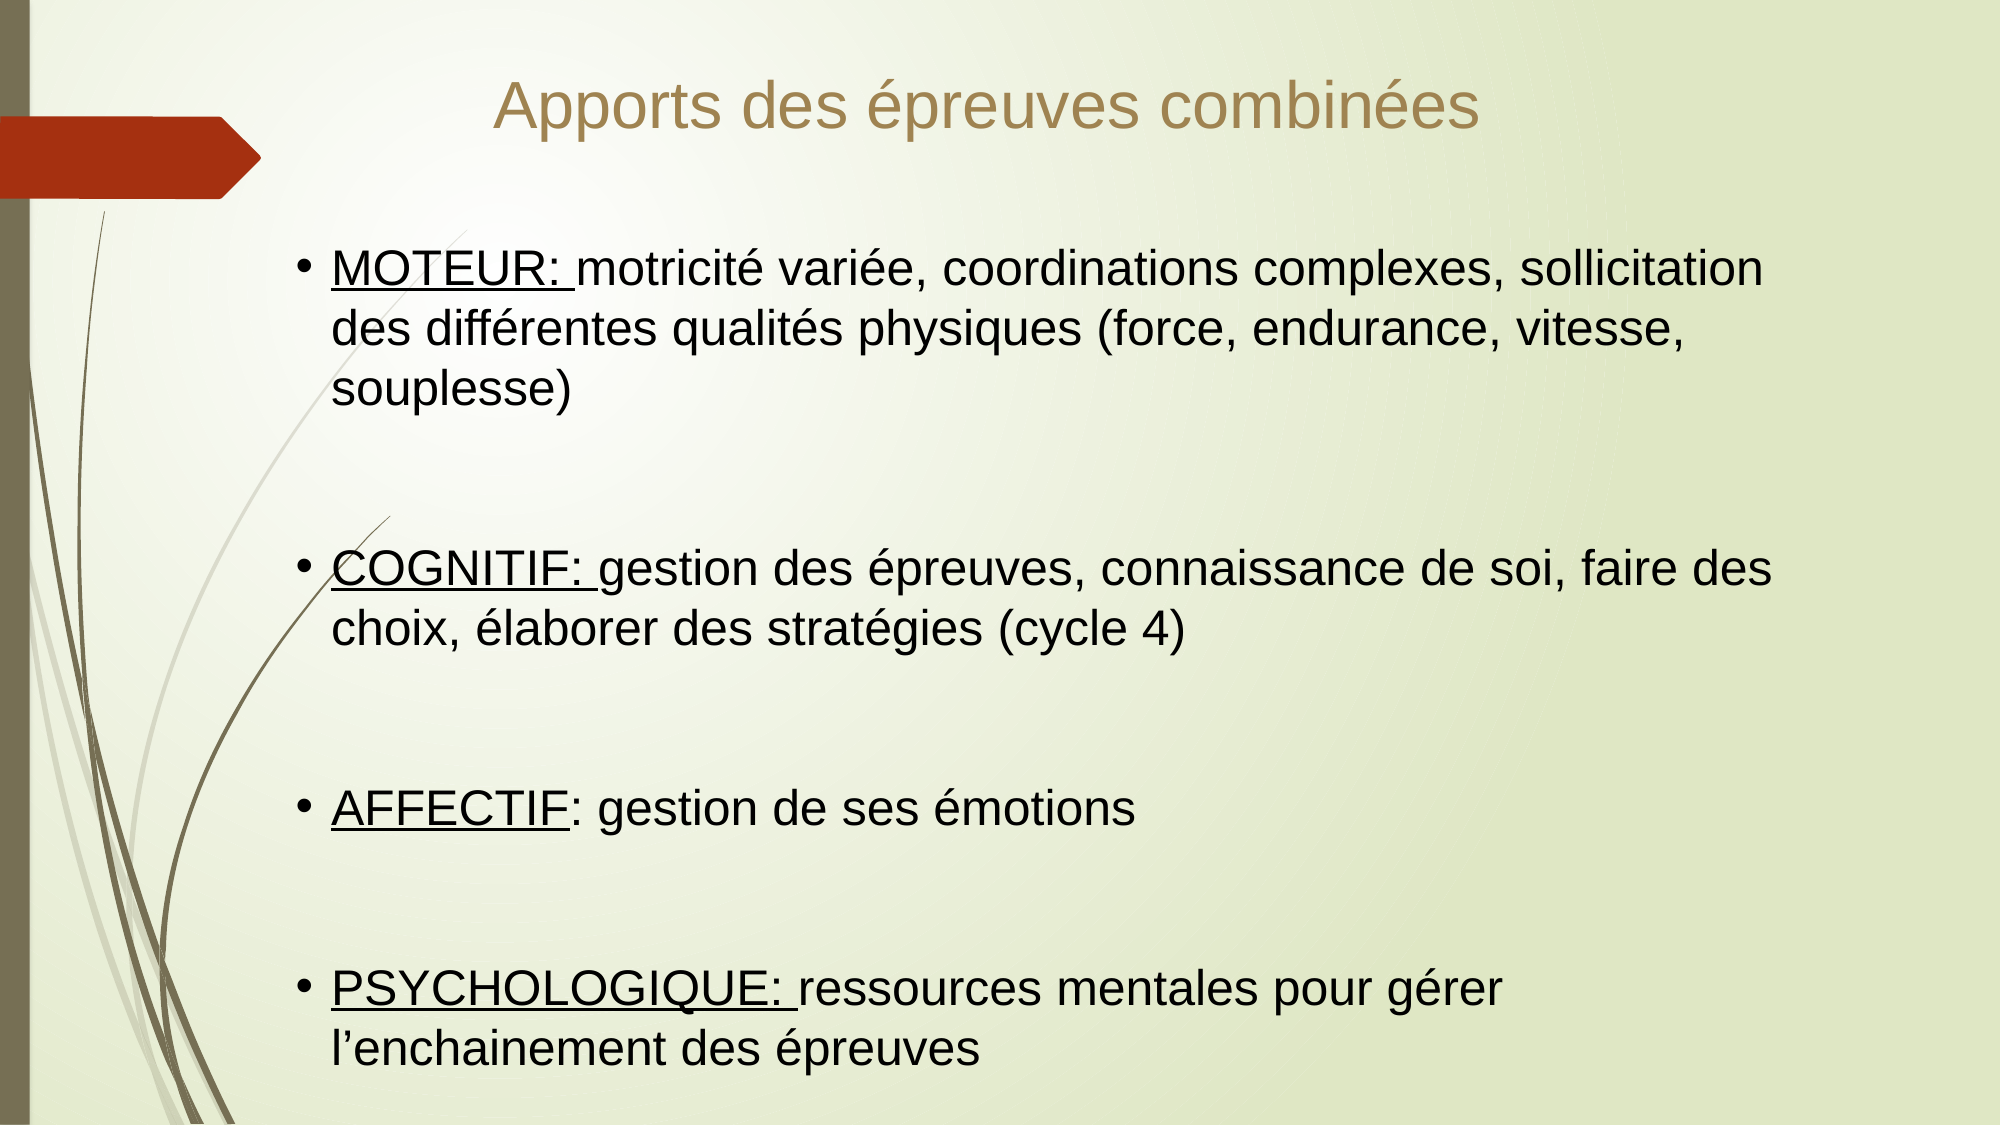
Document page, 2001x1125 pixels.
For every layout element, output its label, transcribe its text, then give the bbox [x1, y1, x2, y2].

text_box Apports des épreuves combinées [478, 54, 1497, 150]
text_box MOTEUR: motricité variée, coordinations complexes, sollicitation des différentes qualités physiques (force, endurance, vitesse, souplesse) COGNITIF: gestion des épreuves, connaissance de soi, faire des choix, élaborer des stratégies (cycle 4) AFFECTIF: gestion de ses émotions PSYCHOLOGIQUE: ressources mentales pour gérer l’enchainement des épreuves [280, 227, 1827, 1083]
